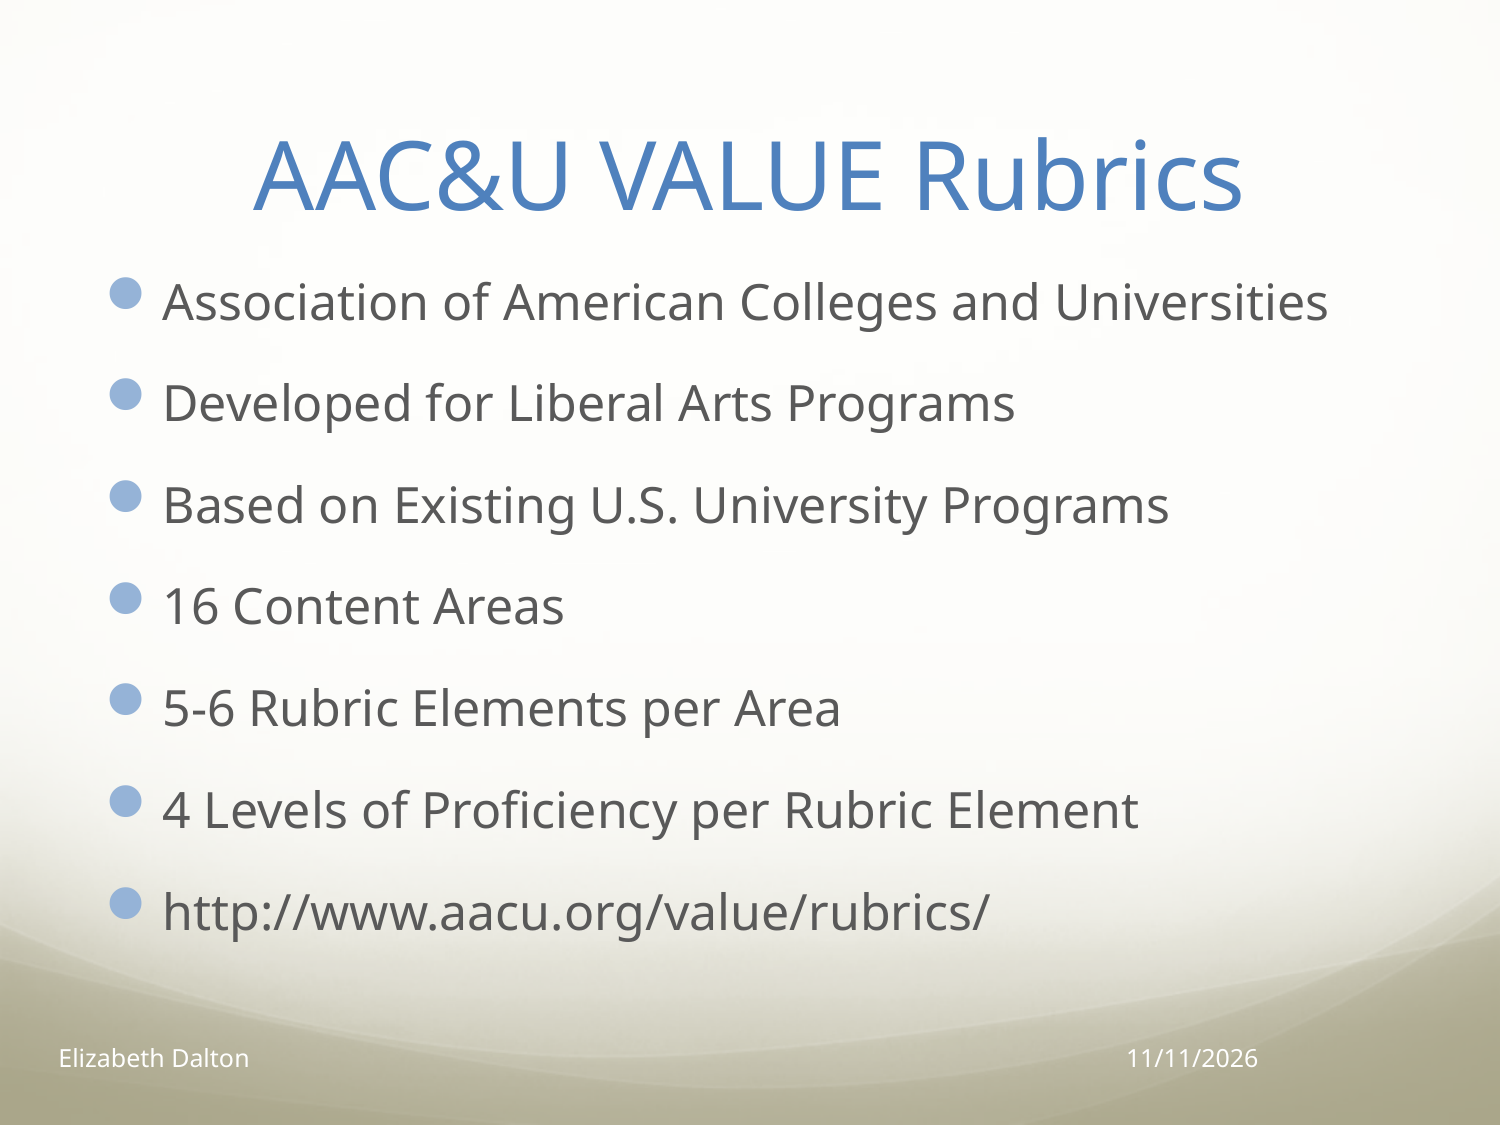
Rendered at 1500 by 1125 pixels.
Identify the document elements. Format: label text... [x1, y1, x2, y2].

footer Elizabeth Dalton [43, 1029, 838, 1090]
title AAC&U VALUE Rubrics [90, 17, 1410, 237]
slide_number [923, 1029, 1274, 1090]
list Association of American Colleges and Universities Developed for Liberal Arts Programs Based on Existing U.S. University Programs 16 Content Areas 5-6 Rubric Elements per Area 4 Levels of Proficiency per Rubric Element http://www.aacu.org/value/rubrics/ [90, 262, 1410, 975]
